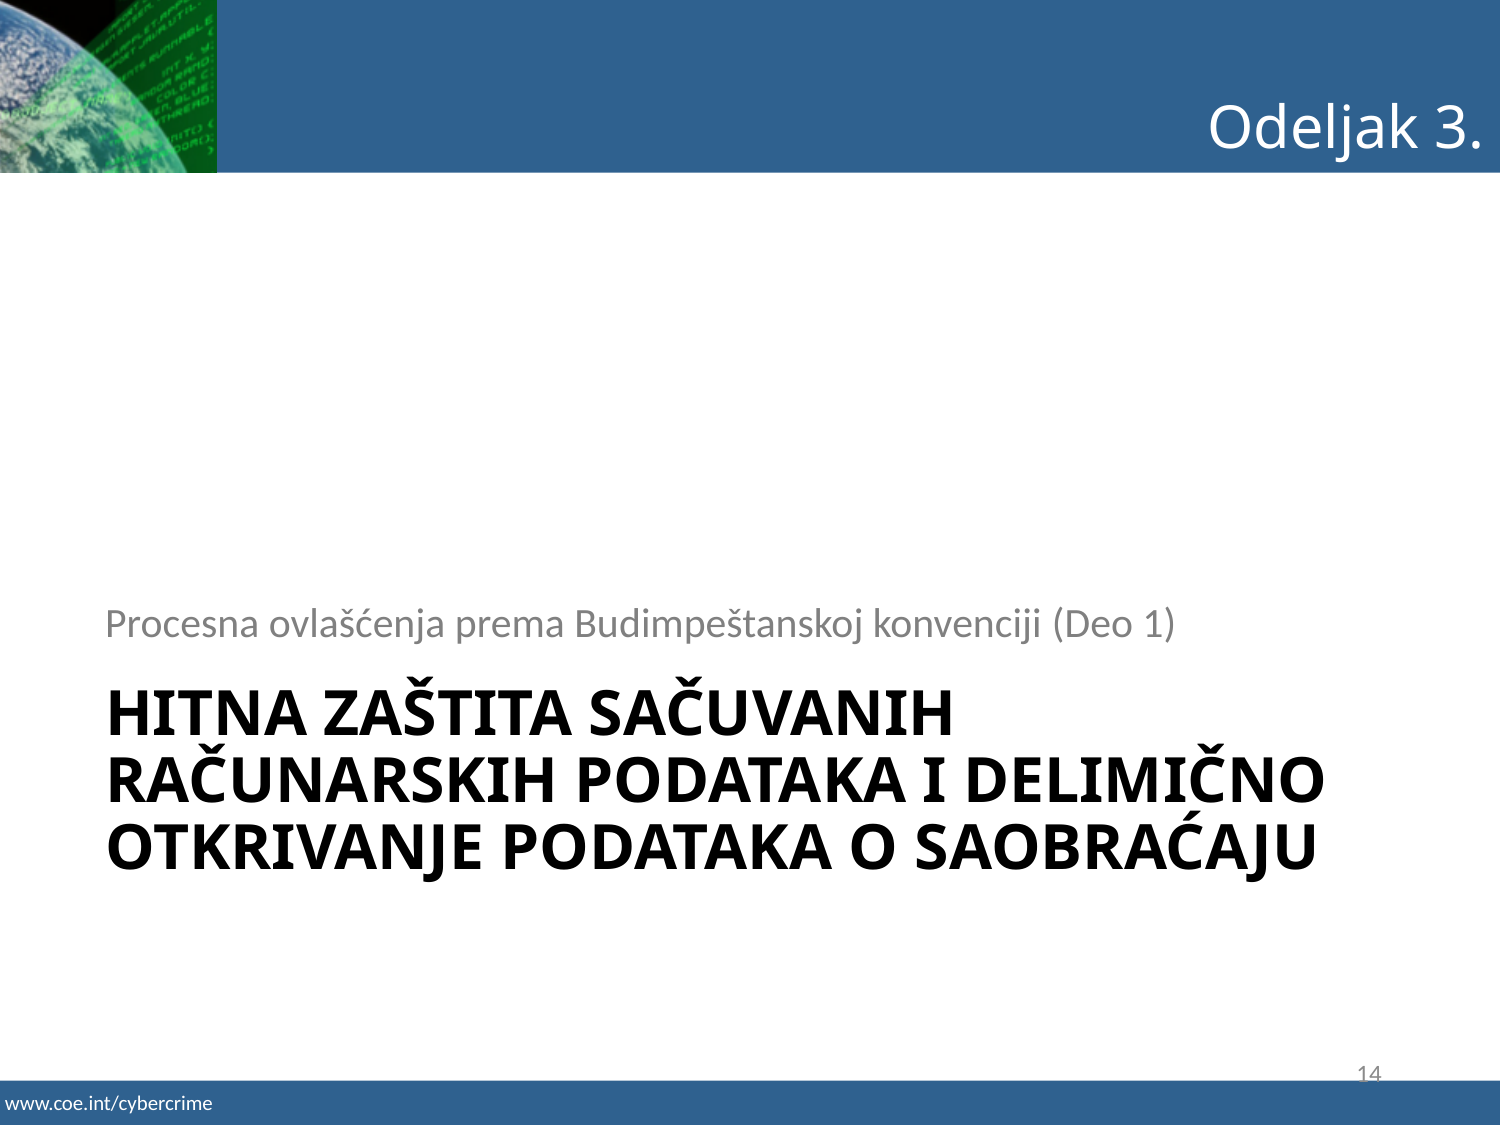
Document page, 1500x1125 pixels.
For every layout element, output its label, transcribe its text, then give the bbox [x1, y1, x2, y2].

slide_number 14 [1059, 1042, 1397, 1103]
list Procesna ovlašćenja prema Budimpeštanskoj konvenciji (Deo 1) [90, 593, 1385, 667]
list Odeljak 3. [461, 0, 1500, 170]
title HITNA ZAŠTITA SAČUVANIH RAČUNARSKIH PODATAKA I DELIMIČNO OTKRIVANJE PODATAKA O SAOBRAĆAJU [90, 673, 1385, 920]
picture [0, 0, 217, 173]
